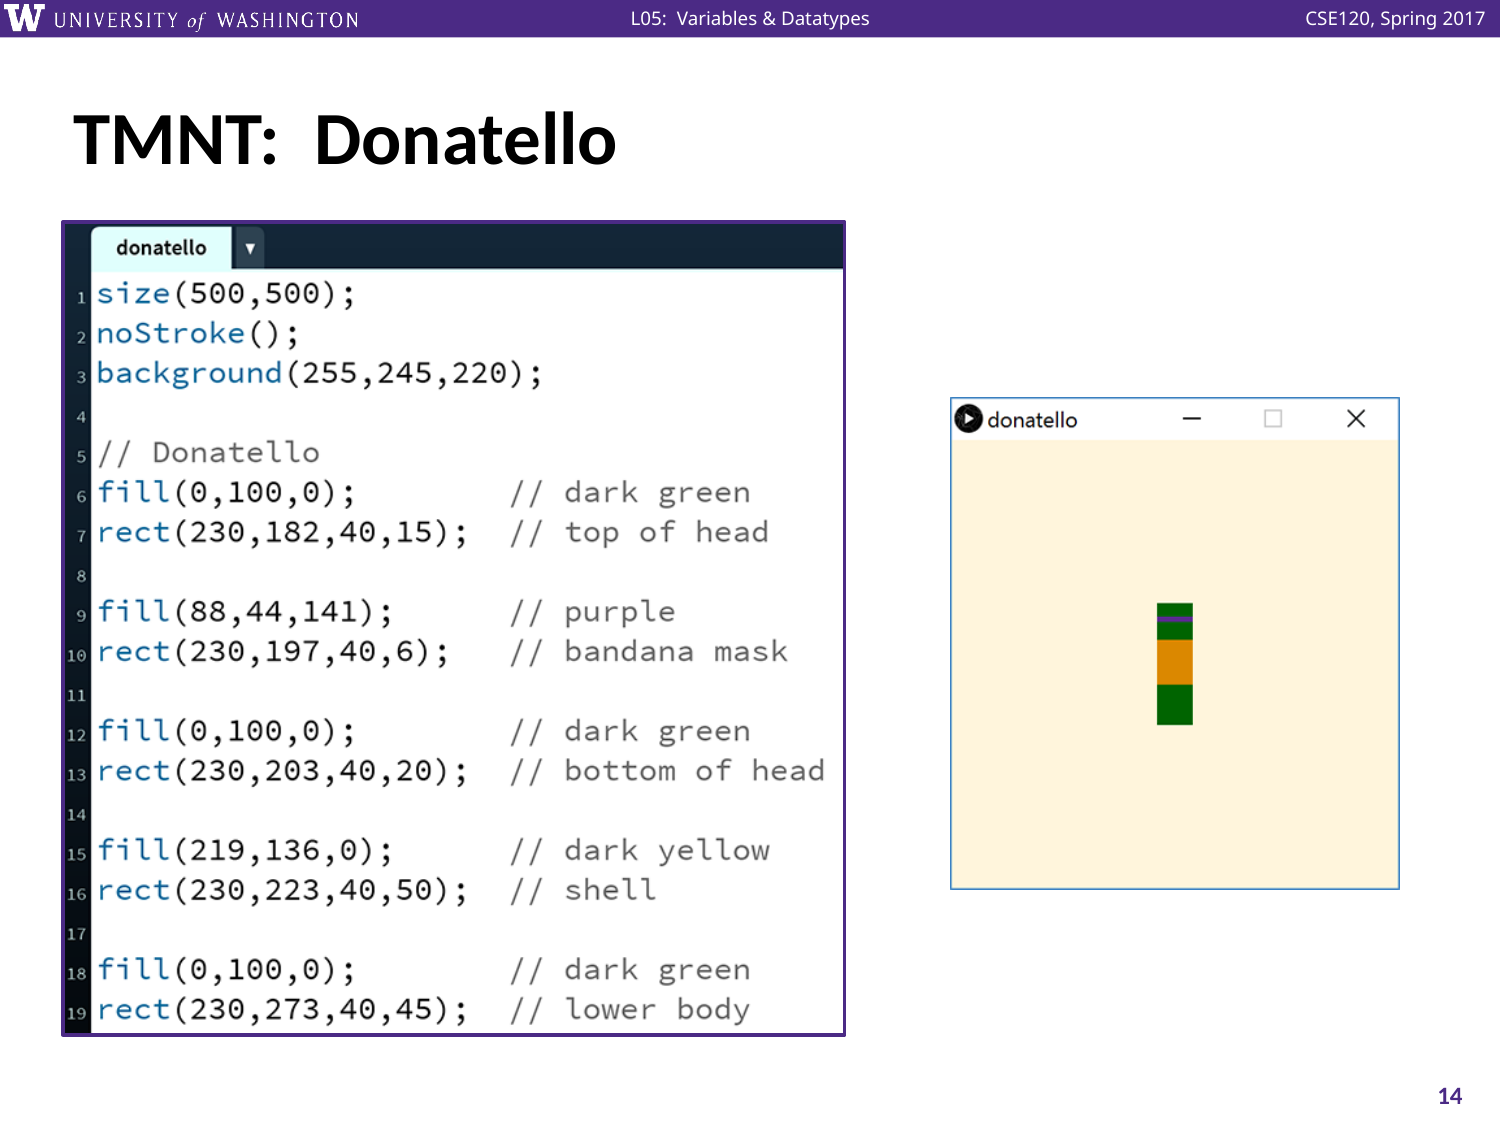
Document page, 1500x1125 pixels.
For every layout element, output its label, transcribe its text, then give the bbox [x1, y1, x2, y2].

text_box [22, 517, 1391, 1026]
title TMNT: Donatello [58, 71, 1438, 198]
picture [64, 1026, 844, 1034]
slide_number 14 [1400, 1065, 1500, 1125]
picture [949, 397, 1401, 890]
picture [4, 4, 358, 32]
picture [64, 223, 844, 517]
